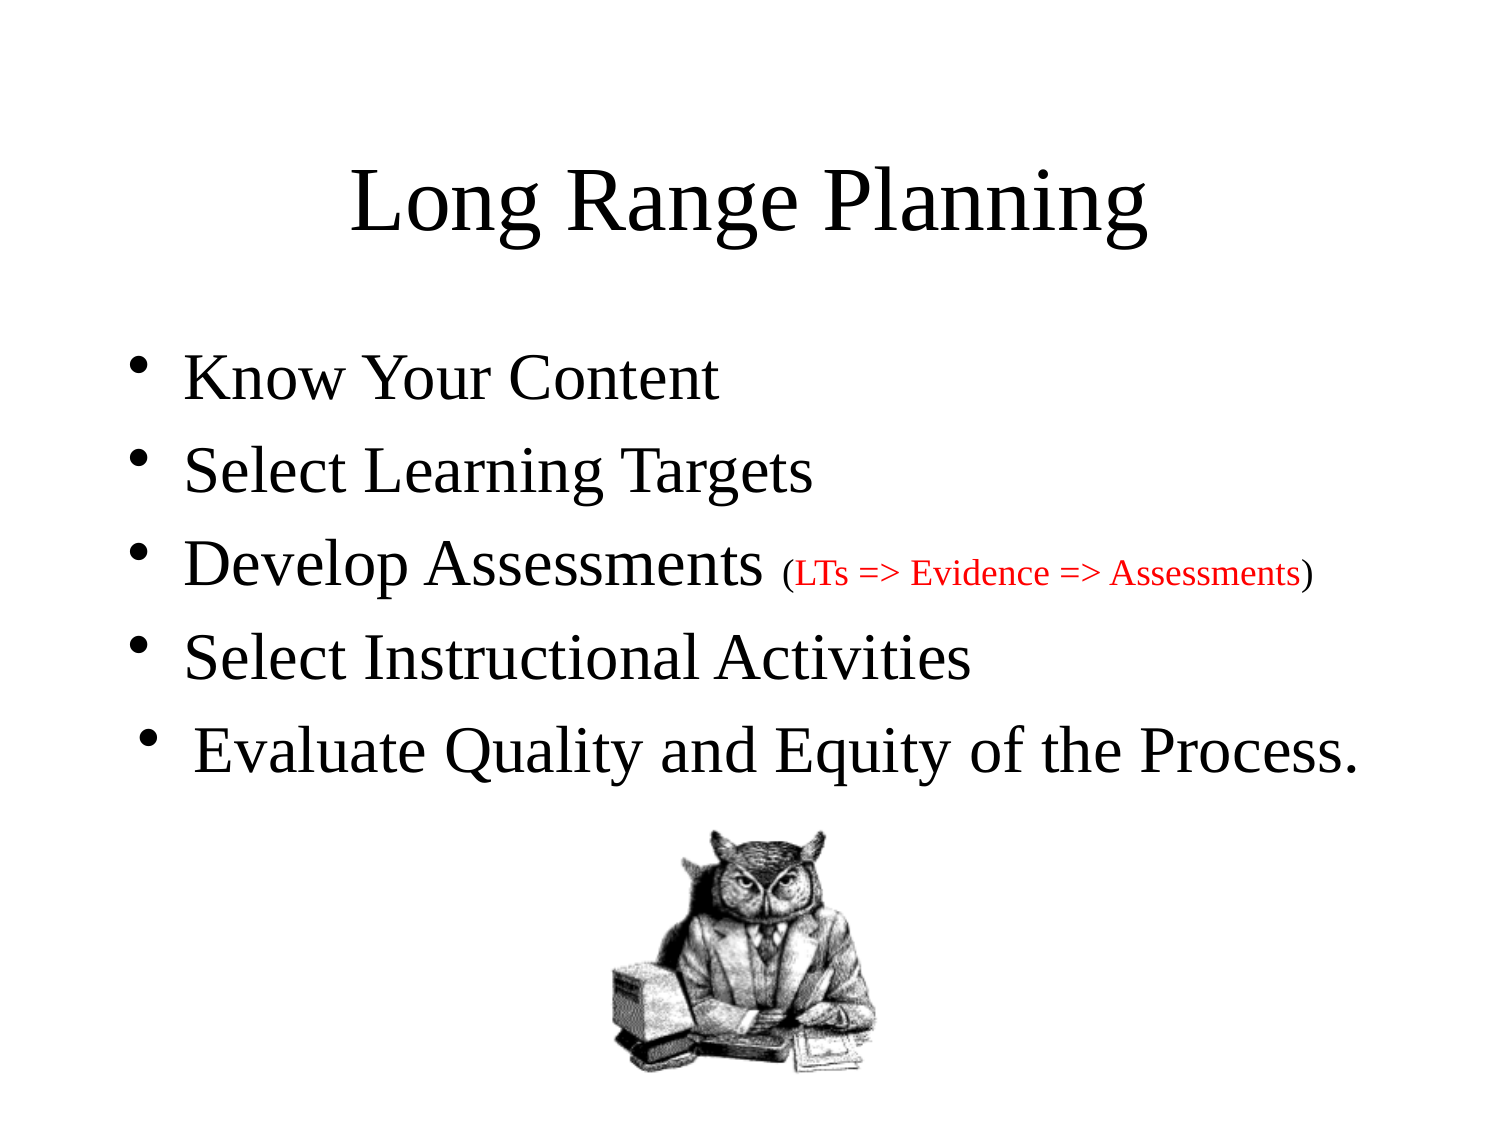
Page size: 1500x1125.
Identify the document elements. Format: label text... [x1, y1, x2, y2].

title Long Range Planning [112, 99, 1388, 288]
list Know Your Content Select Learning Targets Develop Assessments (LTs => Evidence => Assessments) Select Instructional Activities Evaluate Quality and Equity of the Process. [112, 324, 1388, 1000]
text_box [599, 824, 890, 1080]
